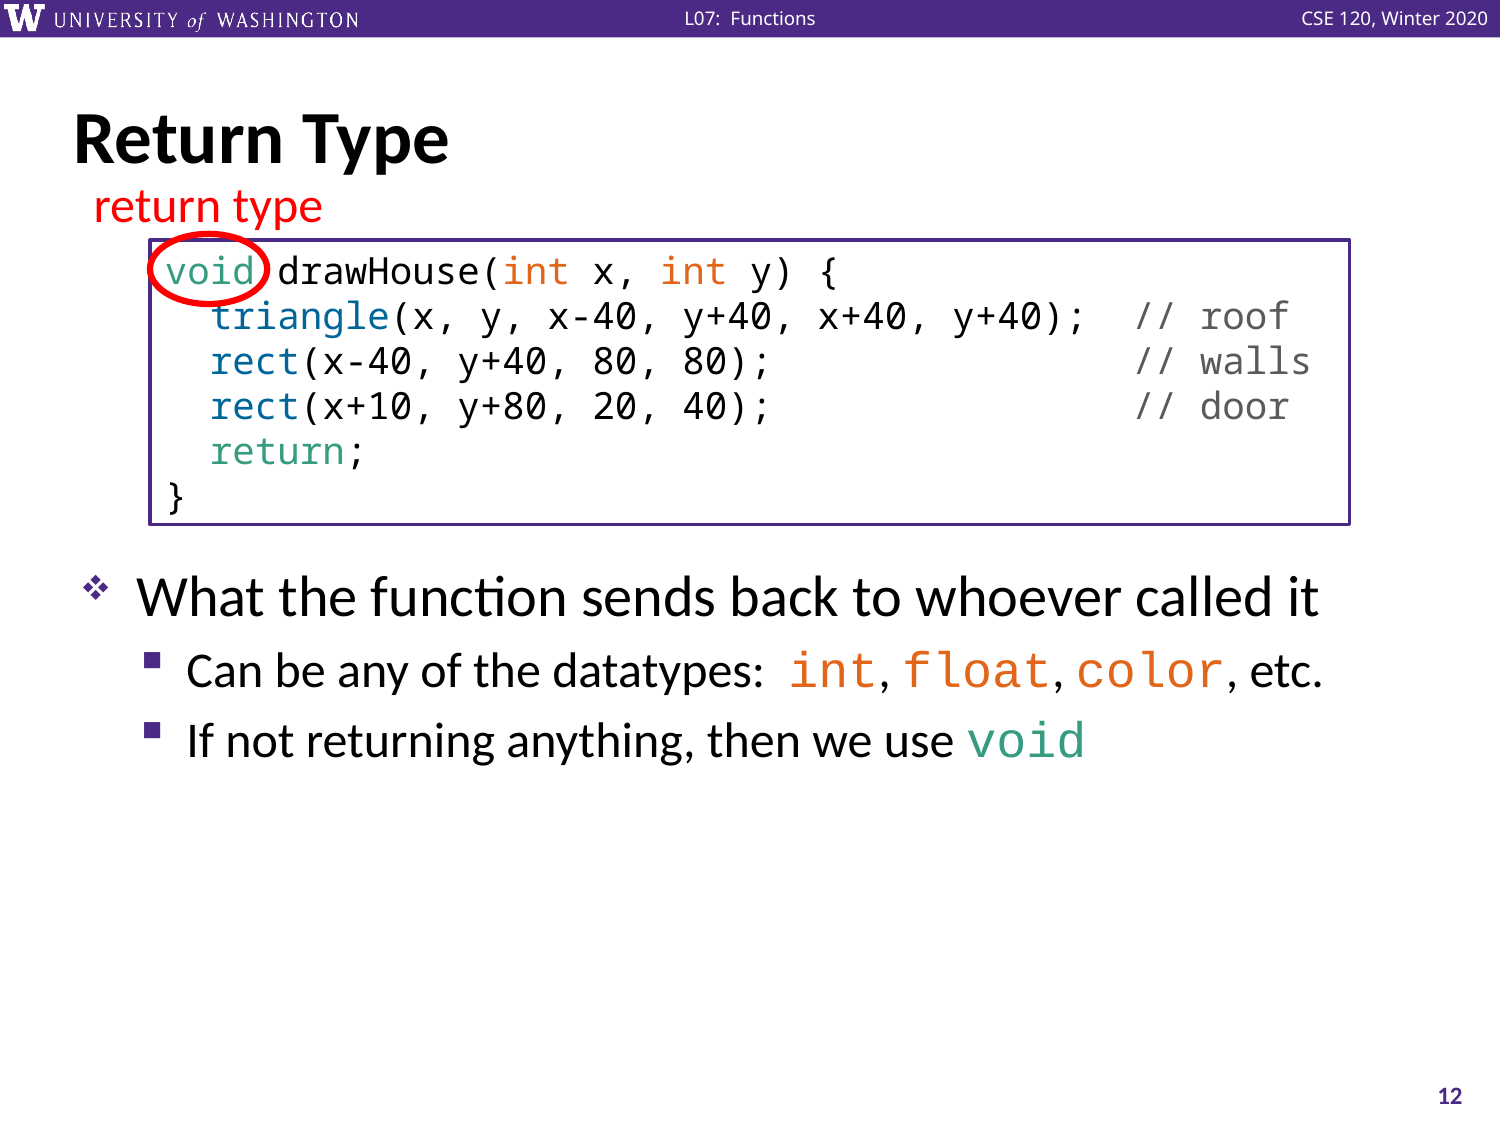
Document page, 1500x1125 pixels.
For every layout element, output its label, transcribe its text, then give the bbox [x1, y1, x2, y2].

list What the function sends back to whoever called it Can be any of the datatypes: int, float, color, etc. If not returning anything, then we use void [64, 223, 1438, 1040]
title Return Type [58, 71, 1438, 197]
picture [4, 4, 358, 32]
text_box void drawHouse(int x, int y) { triangle(x, y, x-40, y+40, x+40, y+40); // roof rect(x-40, y+40, 80, 80); // walls rect(x+10, y+80, 20, 40); // door return; } [149, 239, 1350, 525]
text_box [149, 233, 268, 305]
text_box return type [76, 164, 341, 240]
slide_number 12 [1400, 1065, 1500, 1125]
